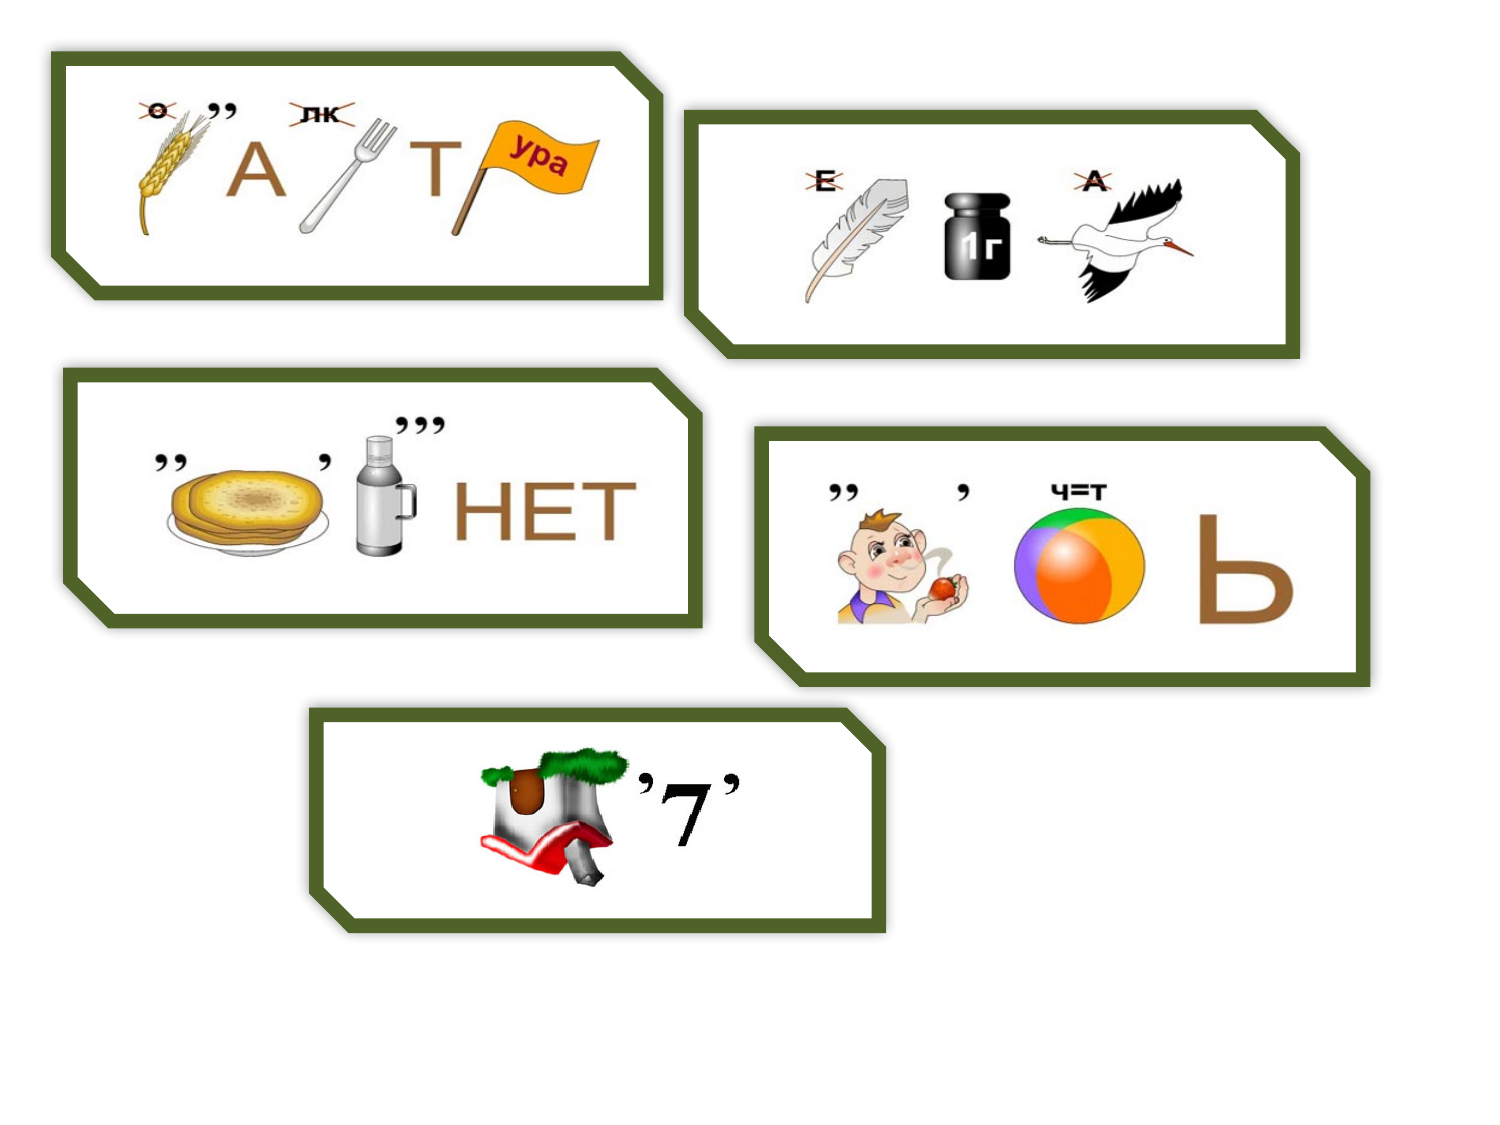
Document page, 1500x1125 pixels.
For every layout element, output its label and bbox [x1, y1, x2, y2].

picture [316, 714, 880, 926]
picture [691, 116, 1294, 352]
picture [58, 58, 657, 294]
picture [70, 374, 696, 622]
picture [761, 433, 1364, 680]
